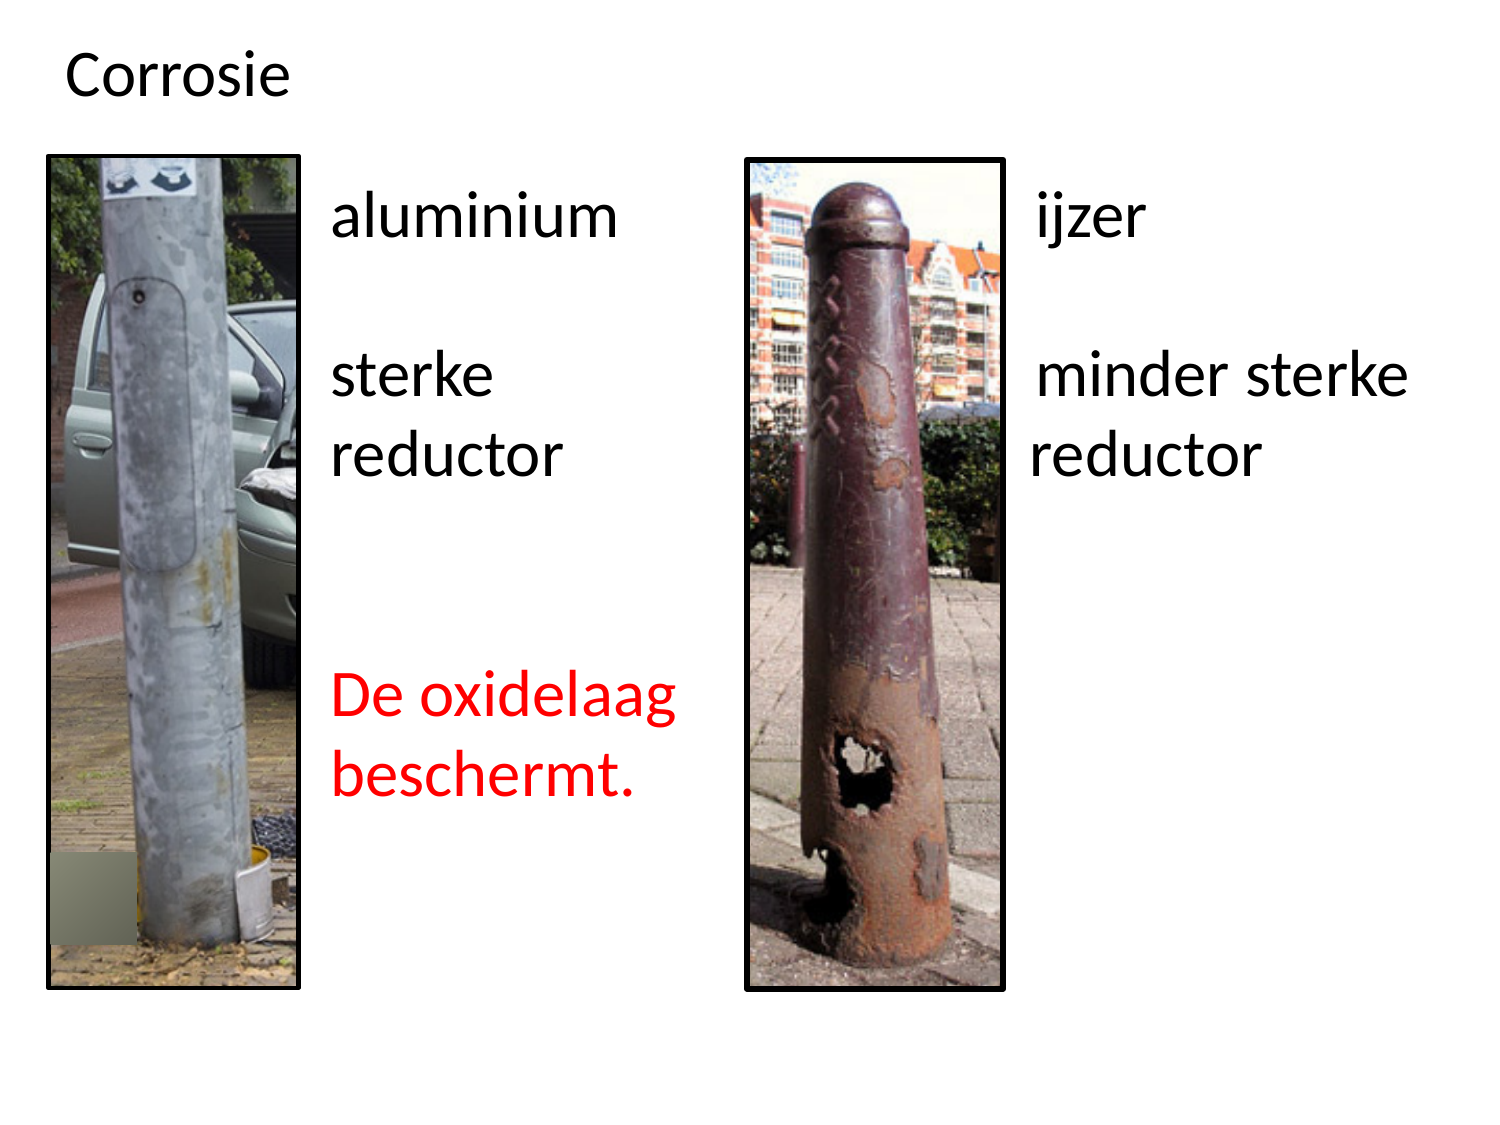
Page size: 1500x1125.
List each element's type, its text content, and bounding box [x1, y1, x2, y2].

text_box Corrosie [50, 22, 434, 118]
picture [50, 158, 296, 986]
text_box aluminium ijzer sterke minder sterke reductor reductor beschermende De oxidelaag De oxidelaag beschermt. beschermt . [315, 162, 744, 898]
picture [749, 162, 1000, 986]
text_box aluminium ijzer sterke minder sterke reductor reductor beschermende De oxidelaag De oxidelaag beschermt. beschermt . [1006, 162, 1500, 898]
